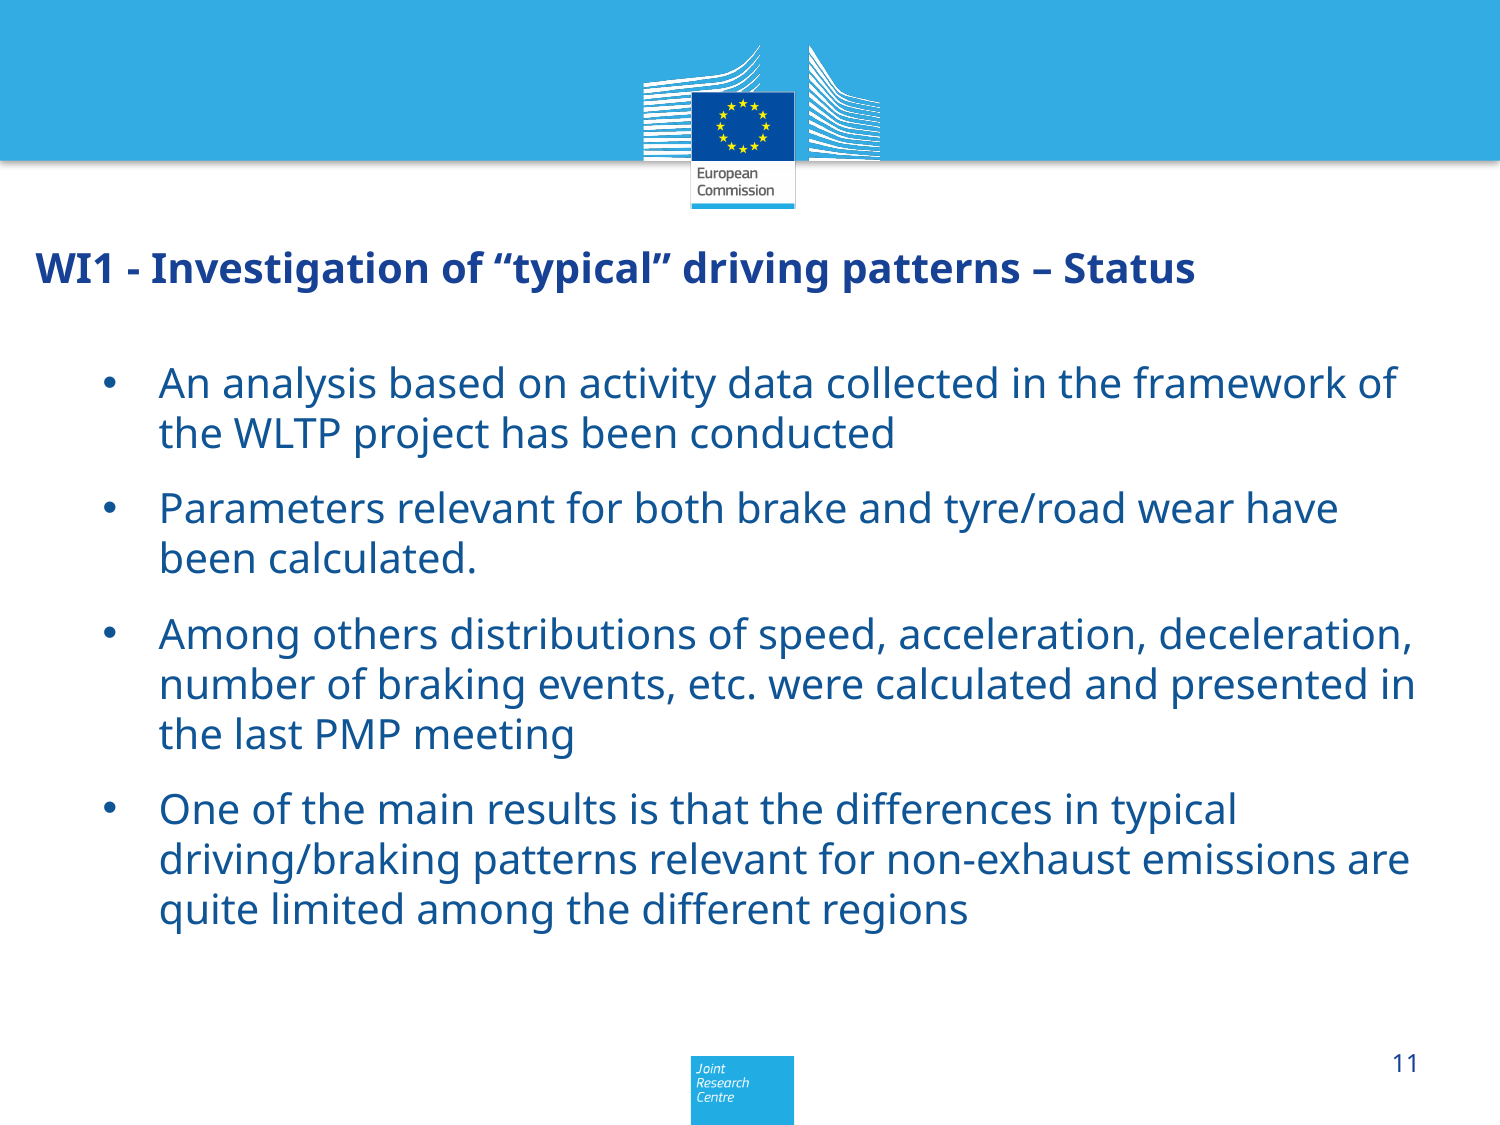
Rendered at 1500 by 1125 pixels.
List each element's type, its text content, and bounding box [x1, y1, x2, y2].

text_box An analysis based on activity data collected in the framework of the WLTP project has been conducted Parameters relevant for both brake and tyre/road wear have been calculated. Among others distributions of speed, acceleration, deceleration, number of braking events, etc. were calculated and presented in the last PMP meeting One of the main results is that the differences in typical driving/braking patterns relevant for non-exhaust emissions are quite limited among the different regions [58, 349, 1441, 940]
text_box WI1 - Investigation of “typical” driving patterns – Status [20, 215, 1480, 313]
